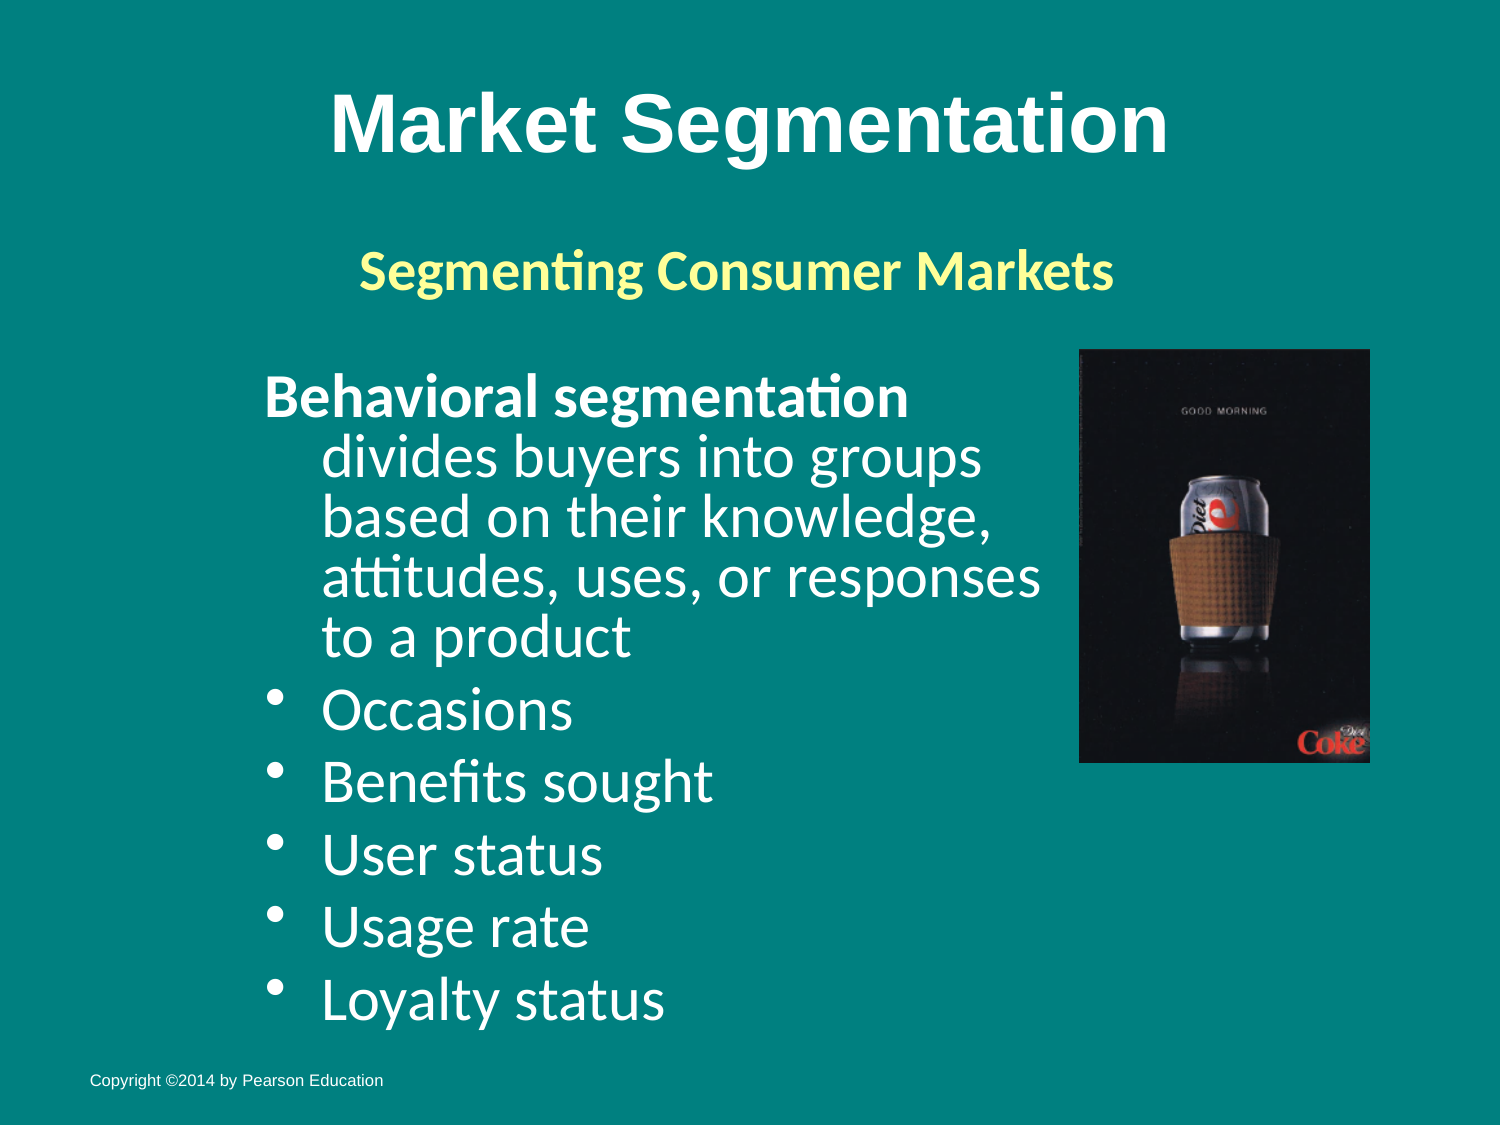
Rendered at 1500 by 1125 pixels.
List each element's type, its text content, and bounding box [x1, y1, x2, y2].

title Market Segmentation [112, 37, 1388, 226]
list Segmenting Consumer Markets [149, 224, 1326, 288]
text_box Copyright ©2014 by Pearson Education [74, 1062, 825, 1098]
picture [1079, 349, 1370, 763]
list Behavioral segmentation divides buyers into groups based on their knowledge, attitudes, uses, or responses to a product Occasions Benefits sought User status Usage rate Loyalty status [249, 362, 1063, 1125]
